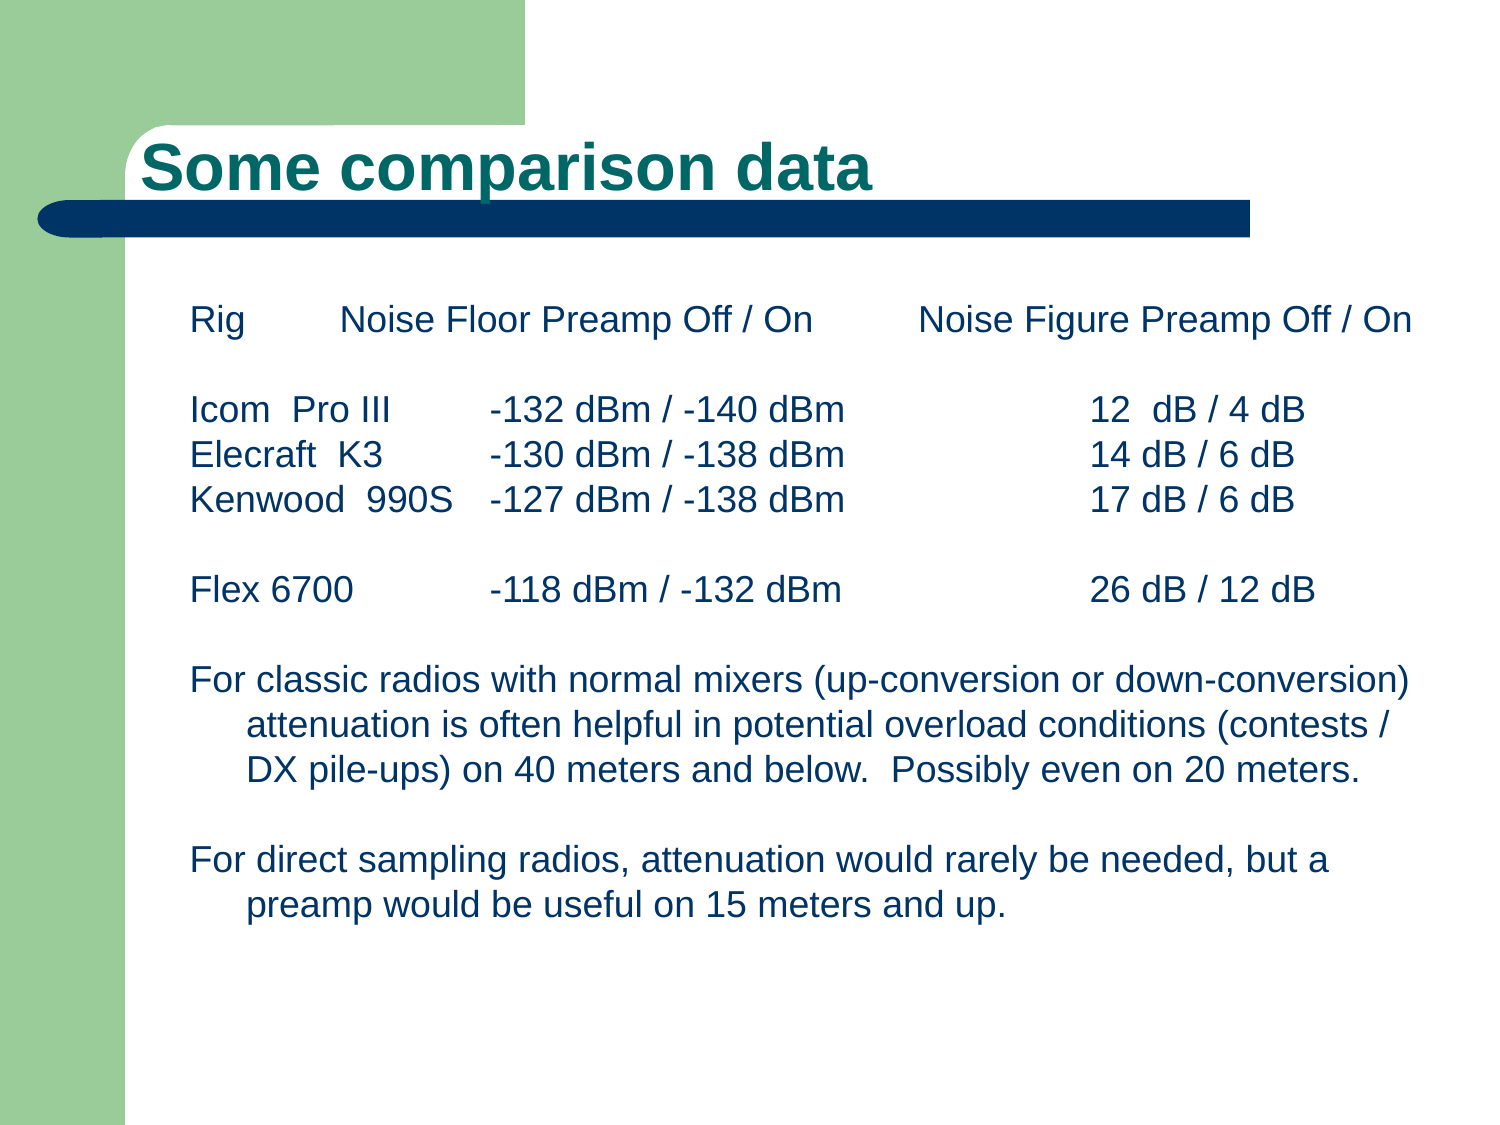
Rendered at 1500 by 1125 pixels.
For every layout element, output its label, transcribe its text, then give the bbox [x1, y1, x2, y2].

title Some comparison data [124, 137, 1426, 213]
text_box Rig Noise Floor Preamp Off / On Noise Figure Preamp Off / On Icom Pro III -132 dBm / -140 dBm 12 dB / 4 dB Elecraft K3 -130 dBm / -138 dBm 14 dB / 6 dB Kenwood 990S -127 dBm / -138 dBm 17 dB / 6 dB Flex 6700 -118 dBm / -132 dBm 26 dB / 12 dB For classic radios with normal mixers (up-conversion or down-conversion) attenuation is often helpful in potential overload conditions (contests / DX pile-ups) on 40 meters and below. Possibly even on 20 meters. For direct sampling radios, attenuation would rarely be needed, but a preamp would be useful on 15 meters and up. [174, 287, 1450, 1125]
